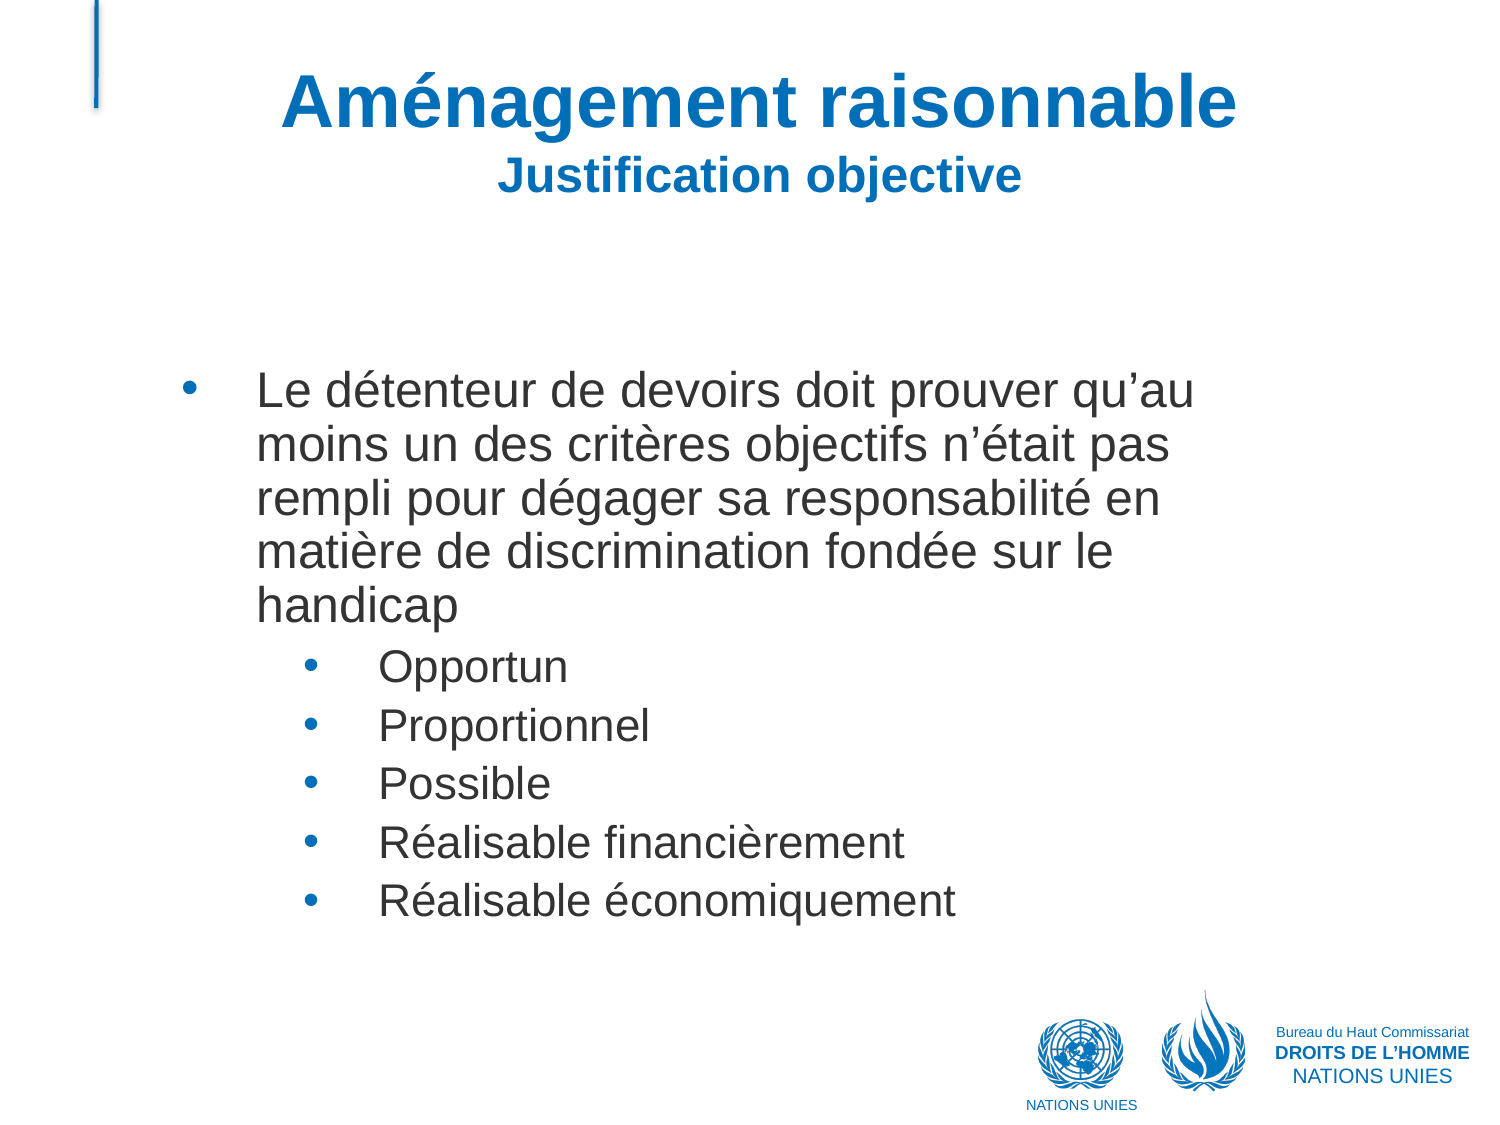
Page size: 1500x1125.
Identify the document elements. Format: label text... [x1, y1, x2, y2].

text_box NATIONS UNIES [980, 1088, 1184, 1121]
text_box Bureau du Haut Commissariat DROITS DE L’HOMME NATIONS UNIES [1245, 1015, 1500, 1096]
title Aménagement raisonnable Justification objective [64, 45, 1456, 224]
text_box Le détenteur de devoirs doit prouver qu’au moins un des critères objectifs n’était pas rempli pour dégager sa responsabilité en matière de discrimination fondée sur le handicap Opportun Proportionnel Possible Réalisable financièrement Réalisable économiquement [166, 256, 1325, 925]
picture [1037, 990, 1457, 1107]
